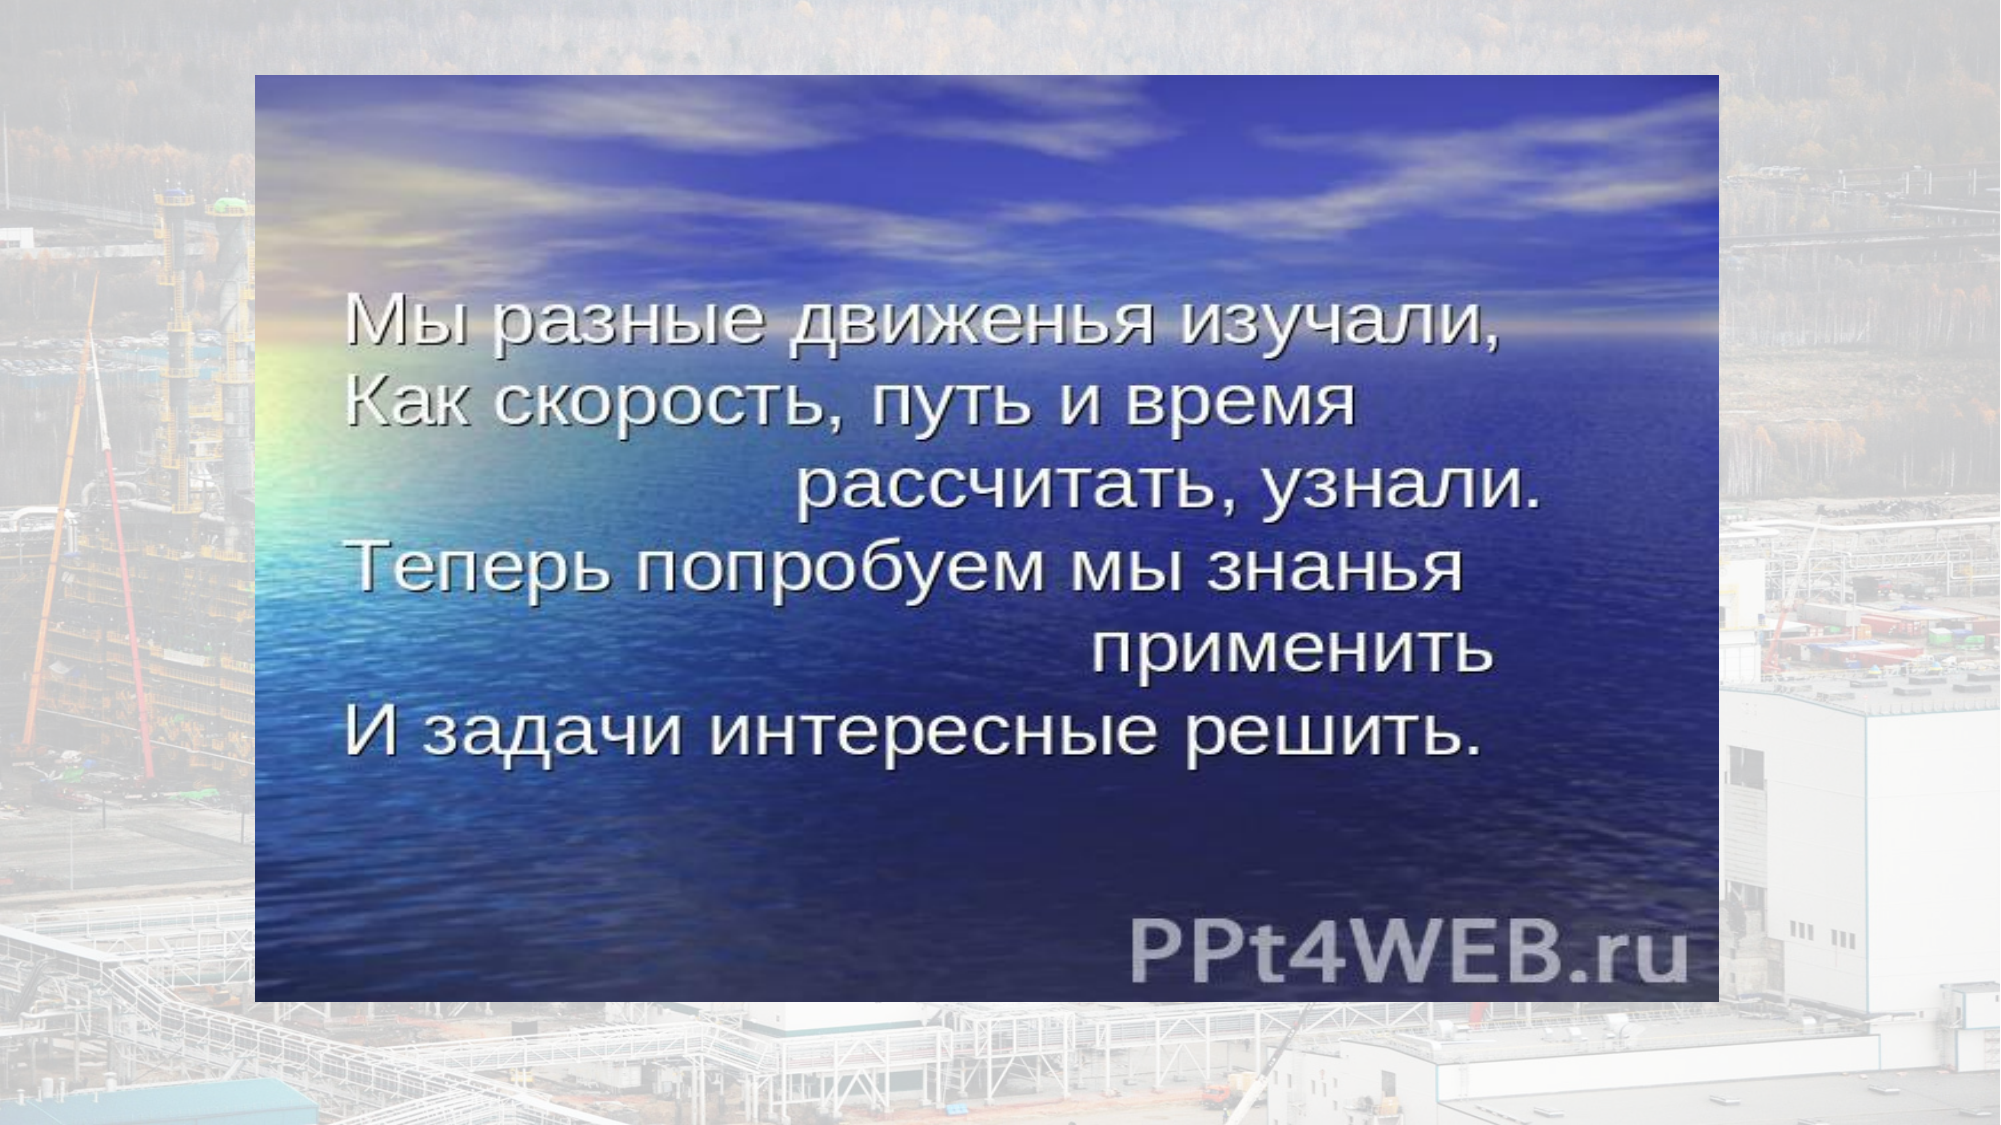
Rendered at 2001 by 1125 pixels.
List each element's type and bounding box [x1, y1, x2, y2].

picture [254, 75, 1719, 1002]
